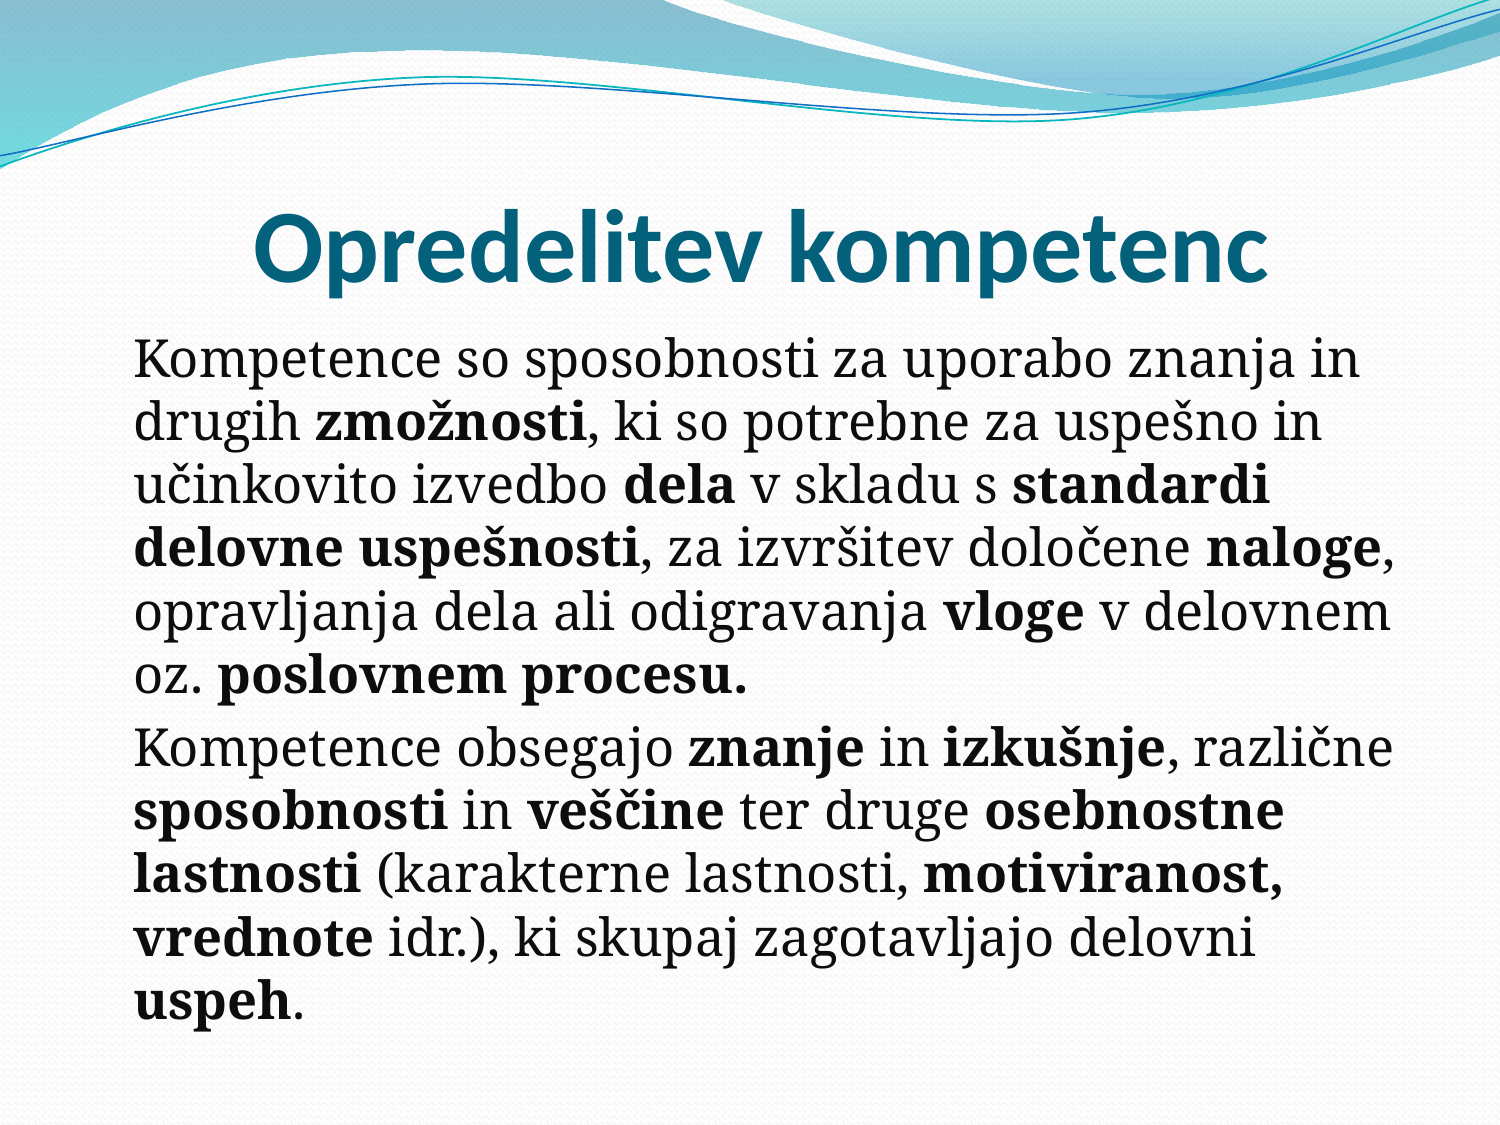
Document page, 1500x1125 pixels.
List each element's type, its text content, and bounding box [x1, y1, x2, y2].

title Opredelitev kompetenc [75, 115, 1425, 303]
list Kompetence so sposobnosti za uporabo znanja in drugih zmožnosti, ki so potrebne za uspešno in učinkovito izvedbo dela v skladu s standardi delovne uspešnosti, za izvršitev določene naloge, opravljanja dela ali odigravanja vloge v delovnem oz. poslovnem procesu. Kompetence obsegajo znanje in izkušnje, različne sposobnosti in veščine ter druge osebnostne lastnosti (karakterne lastnosti, motiviranost, vrednote idr.), ki skupaj zagotavljajo delovni uspeh. [75, 317, 1425, 1038]
